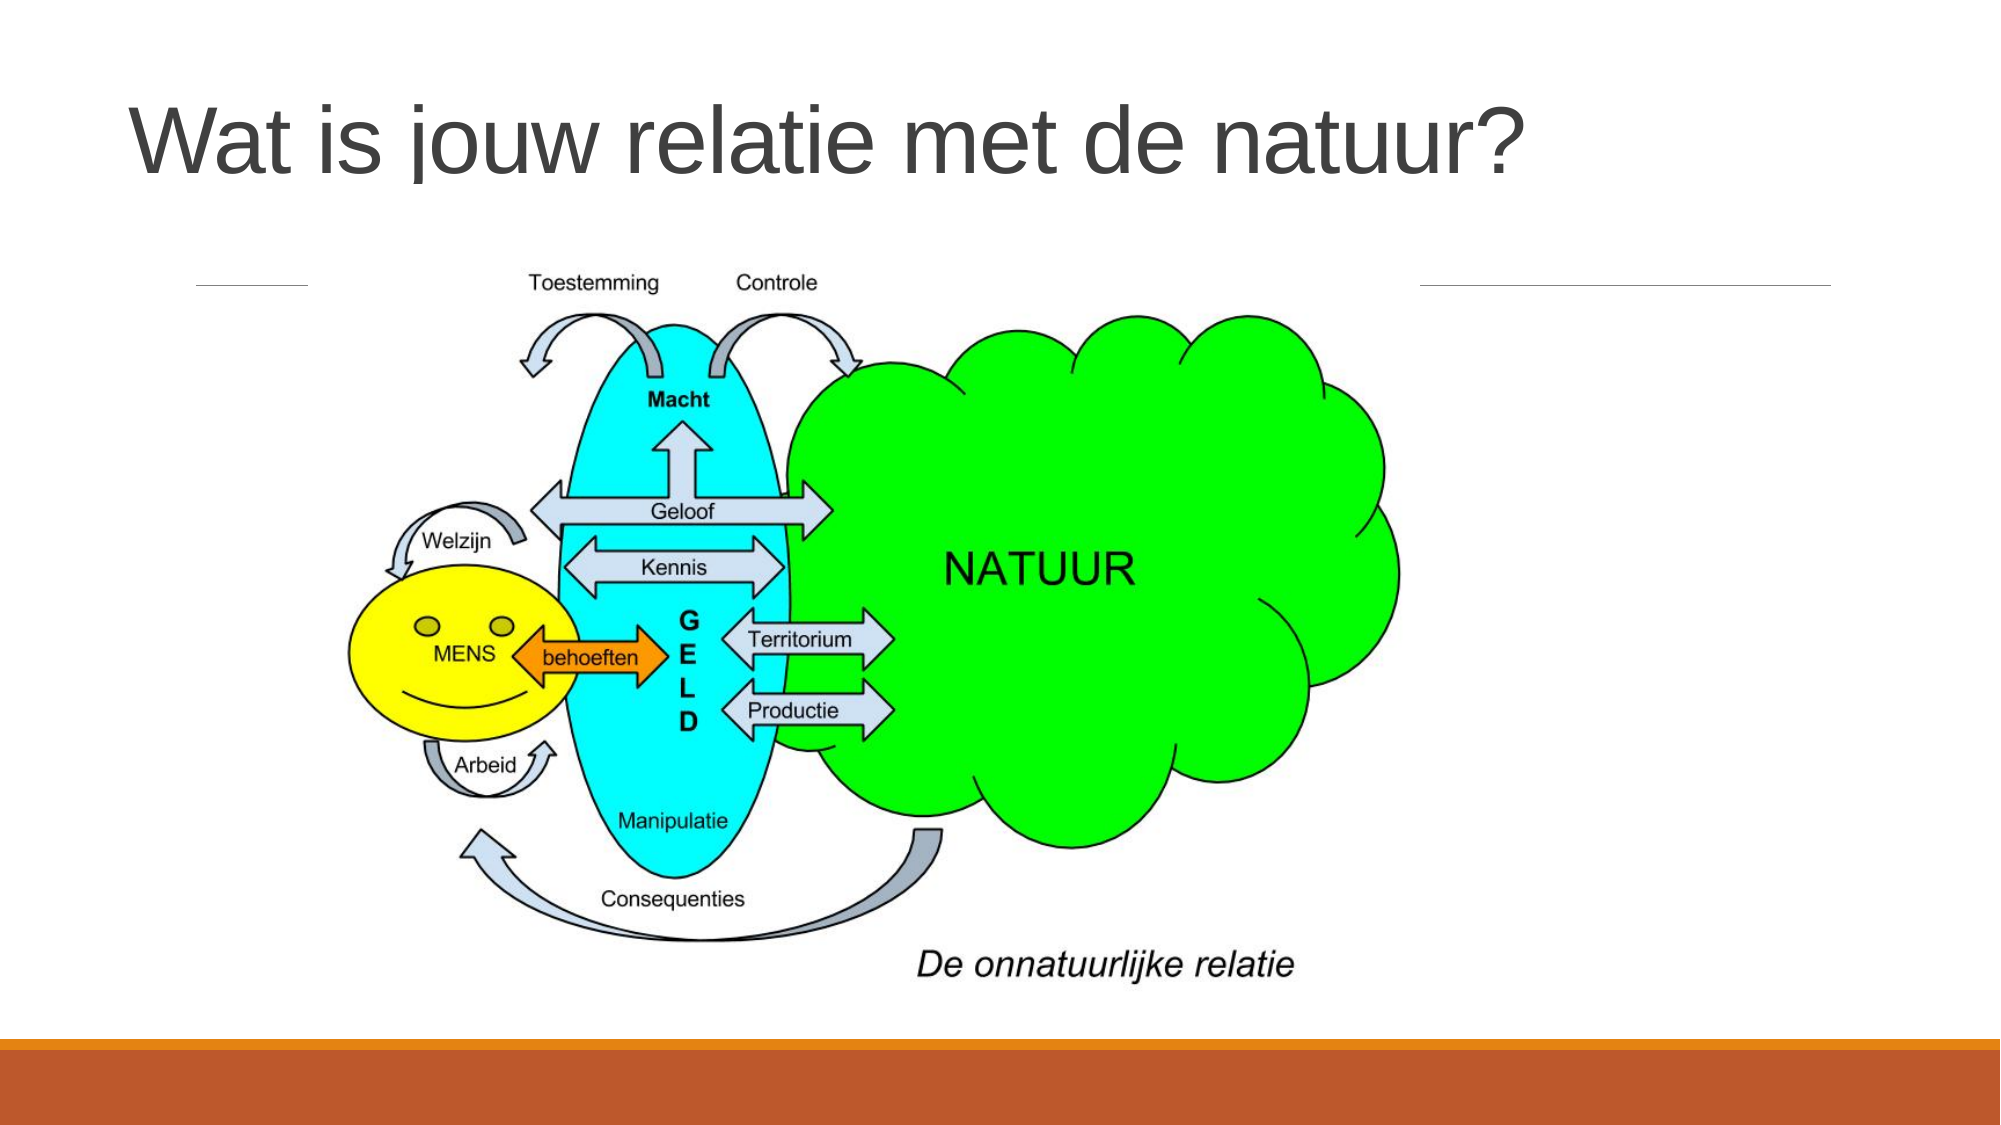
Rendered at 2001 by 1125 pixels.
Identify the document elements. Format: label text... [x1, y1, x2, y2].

picture [307, 184, 1421, 1019]
title Wat is jouw relatie met de natuur? [113, 0, 1615, 200]
